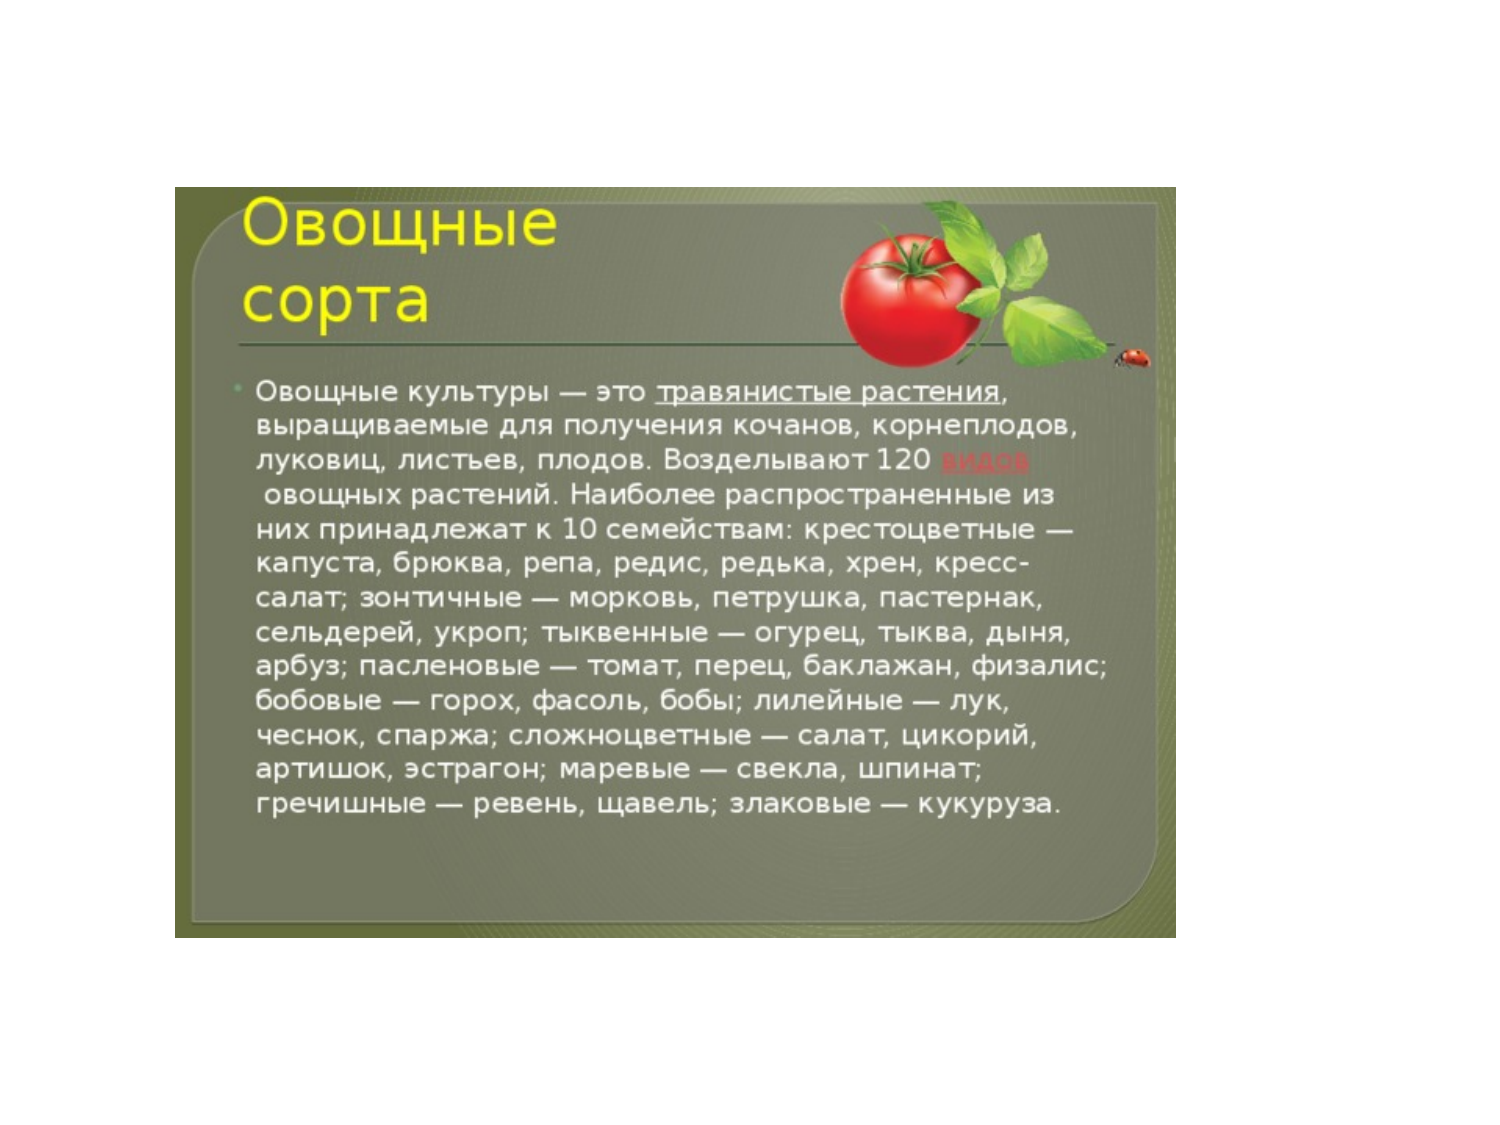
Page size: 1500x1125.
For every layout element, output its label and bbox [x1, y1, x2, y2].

picture [175, 187, 1176, 938]
